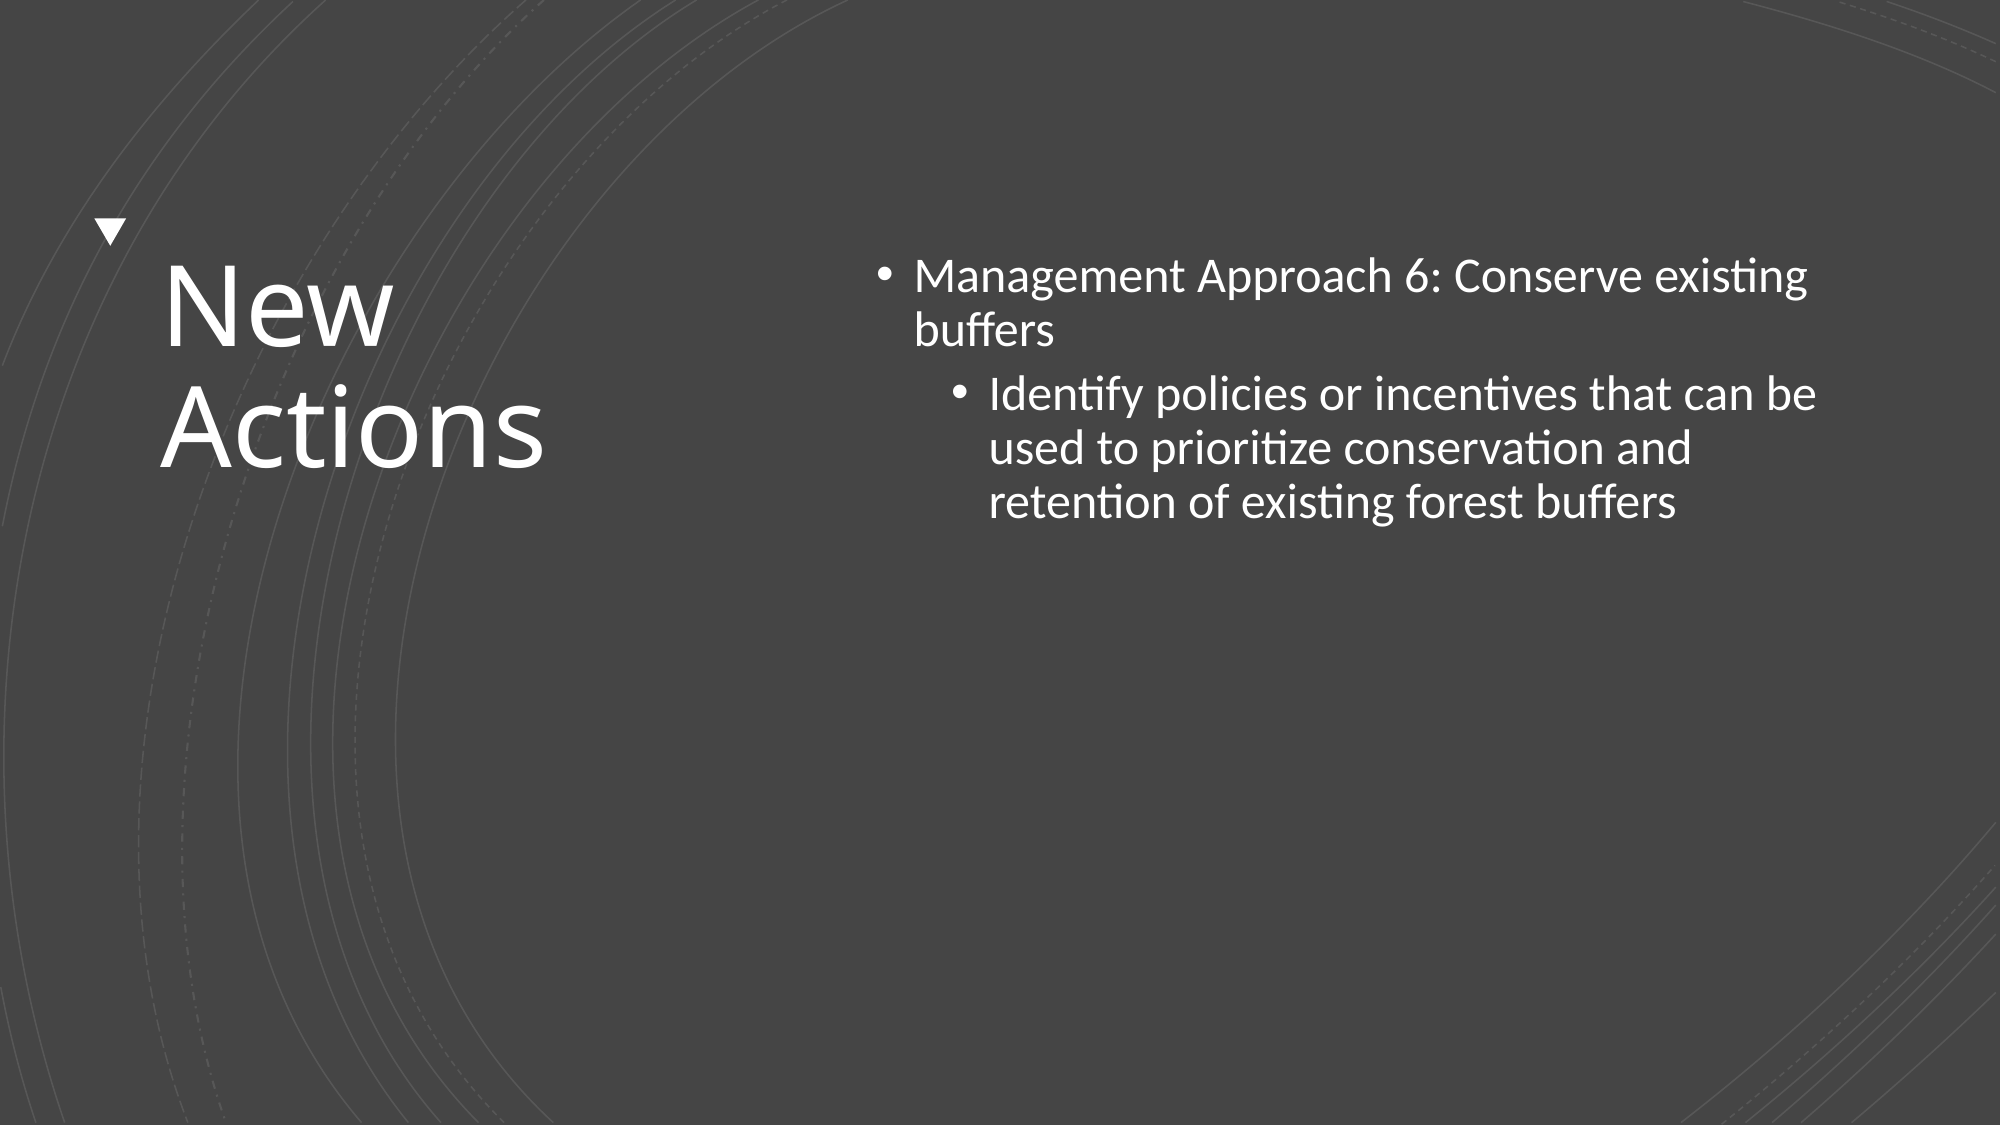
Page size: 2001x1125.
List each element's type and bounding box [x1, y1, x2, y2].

text_box [0, 0, 1996, 1125]
